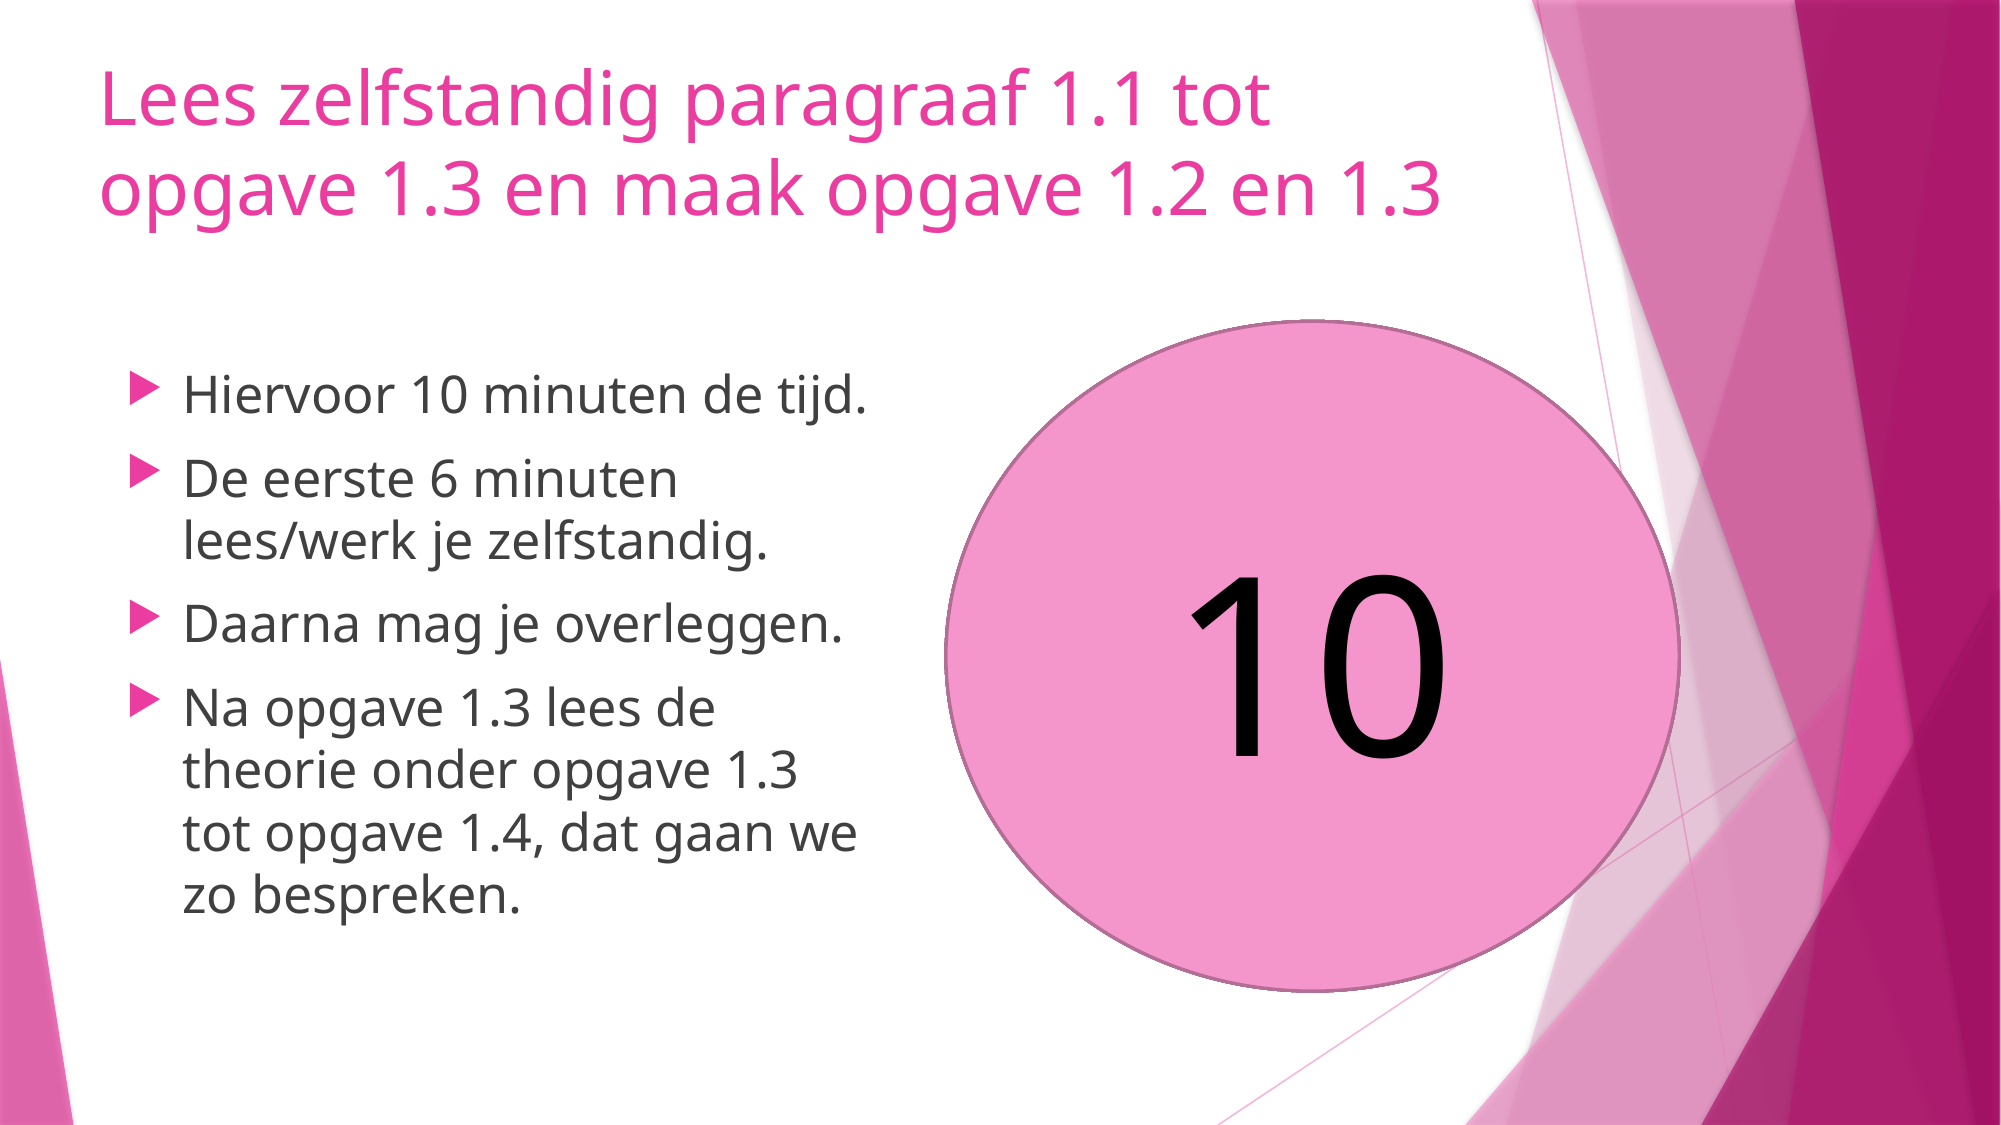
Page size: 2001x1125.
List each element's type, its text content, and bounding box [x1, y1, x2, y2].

title Lees zelfstandig paragraaf 1.1 tot opgave 1.3 en maak opgave 1.2 en 1.3 [83, 42, 1494, 260]
list Hiervoor 10 minuten de tijd. De eerste 6 minuten lees/werk je zelfstandig. Daarna mag je overleggen. Na opgave 1.3 lees de theorie onder opgave 1.3 tot opgave 1.4, dat gaan we zo bespreken. [111, 354, 896, 992]
text_box 10 [944, 319, 1681, 993]
